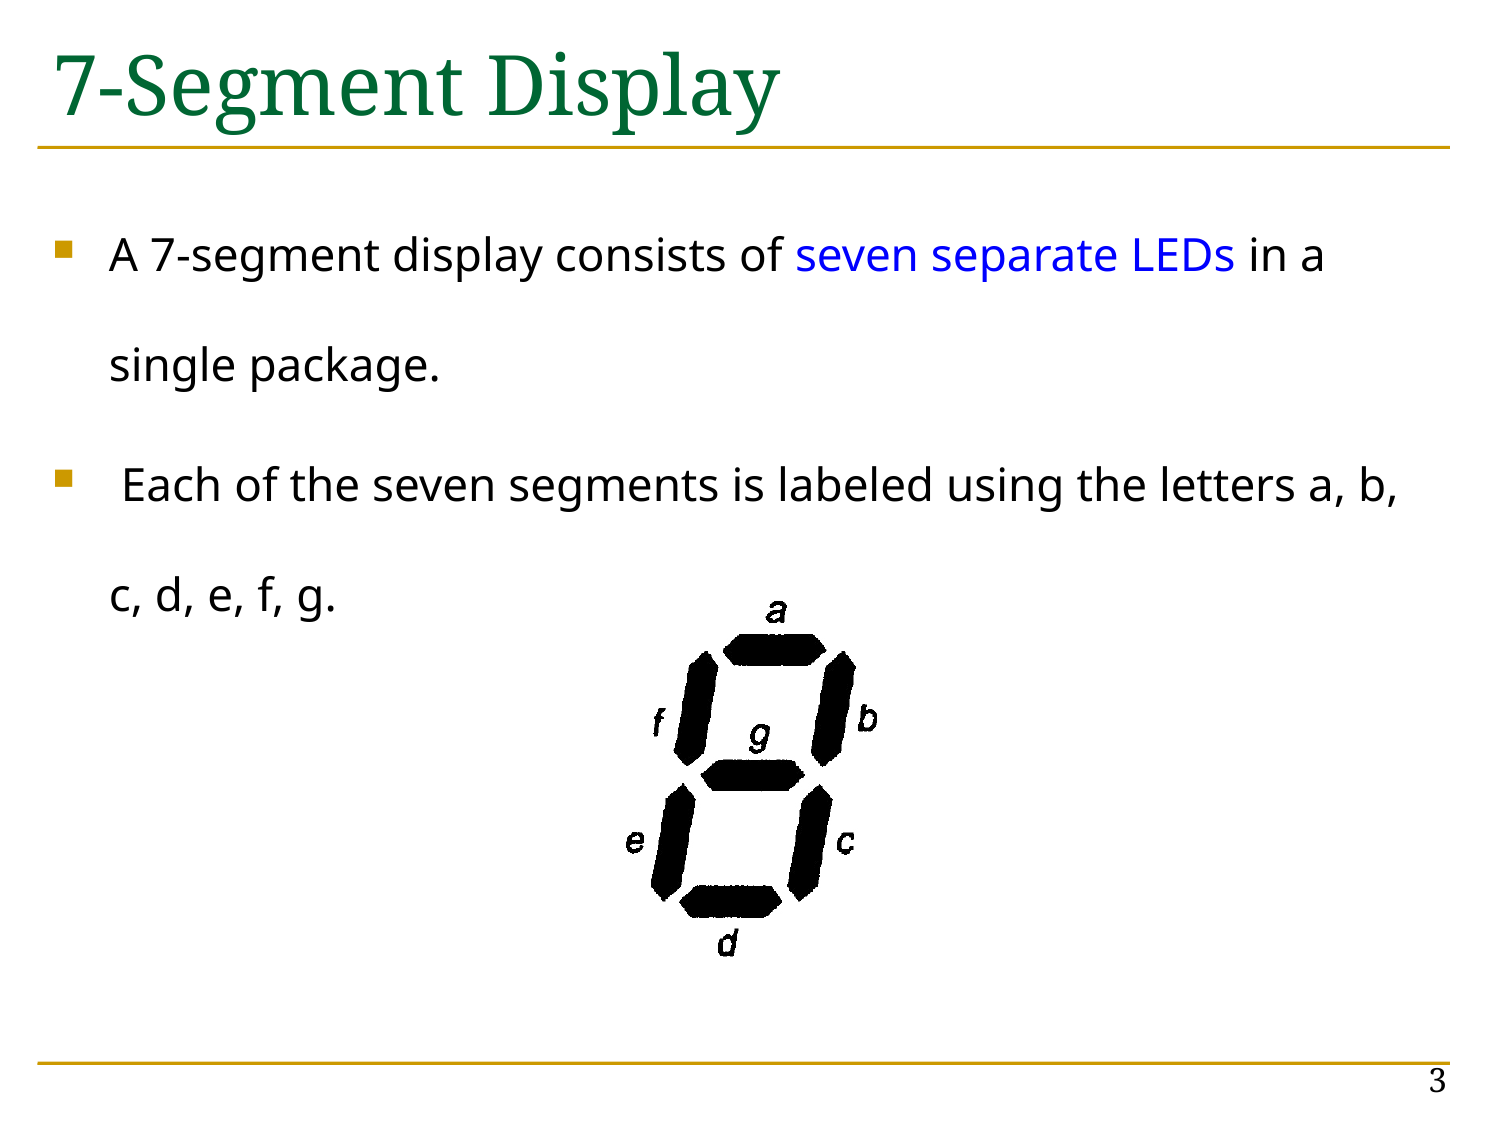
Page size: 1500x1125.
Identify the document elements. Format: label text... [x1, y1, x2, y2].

picture [620, 594, 880, 961]
title 7-Segment Display [37, 24, 1450, 163]
slide_number 3 [1111, 1036, 1462, 1112]
list A 7-segment display consists of seven separate LEDs in a single package. Each of the seven segments is labeled using the letters a, b, c, d, e, f, g. [37, 163, 1450, 1016]
